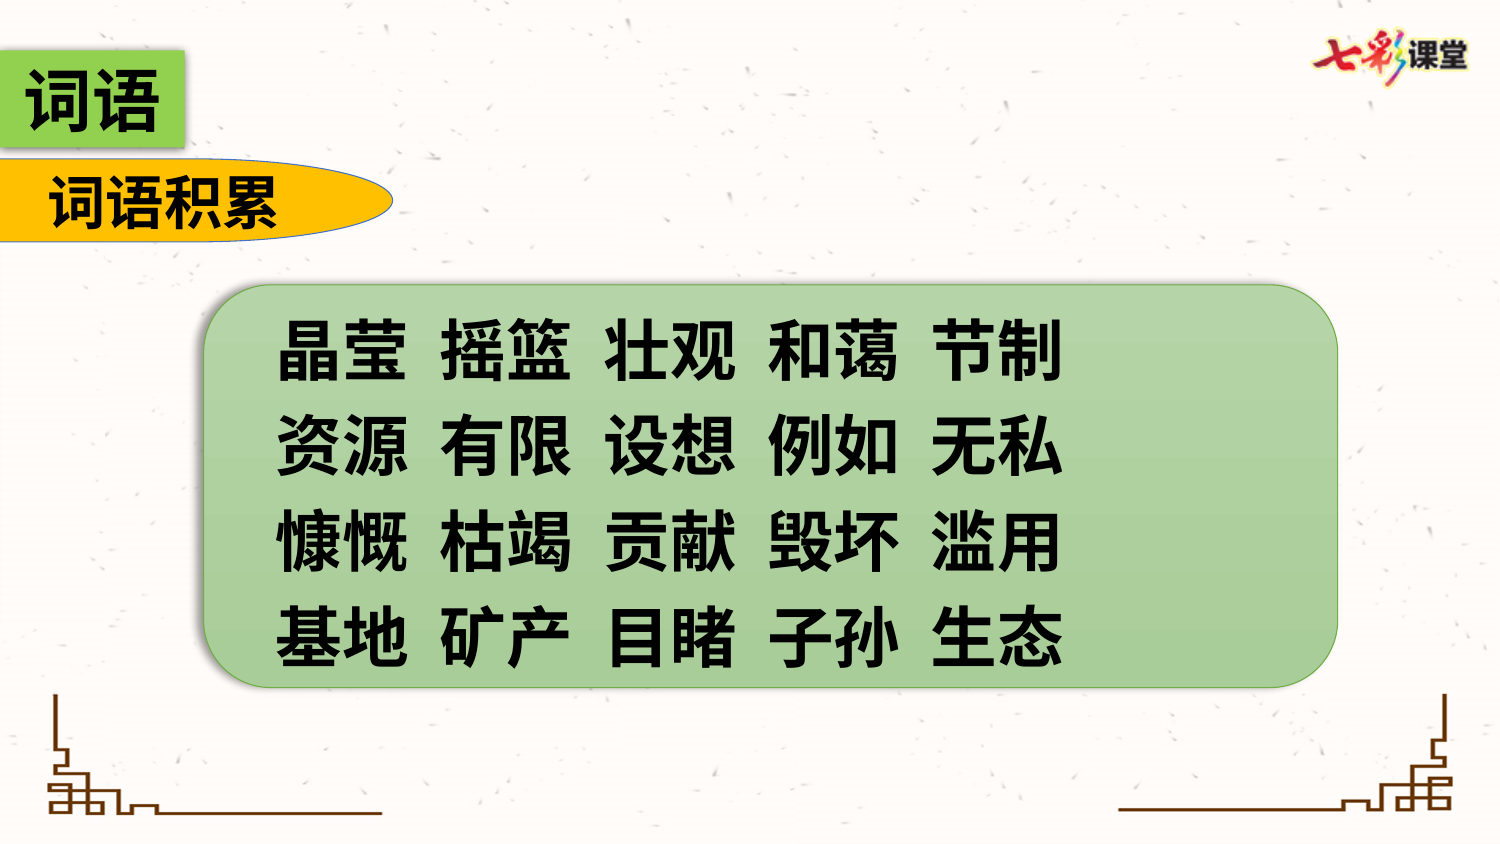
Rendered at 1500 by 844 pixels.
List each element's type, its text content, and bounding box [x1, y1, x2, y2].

text_box [203, 284, 1294, 689]
picture [0, 0, 1500, 844]
text_box 词语 [0, 50, 185, 148]
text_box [0, 158, 393, 243]
text_box 晶莹 摇篮 壮观 和蔼 节制 资源 有限 设想 例如 无私 慷慨 枯竭 贡献 毁坏 滥用 基地 矿产 目睹 子孙 生态 [261, 285, 1354, 684]
